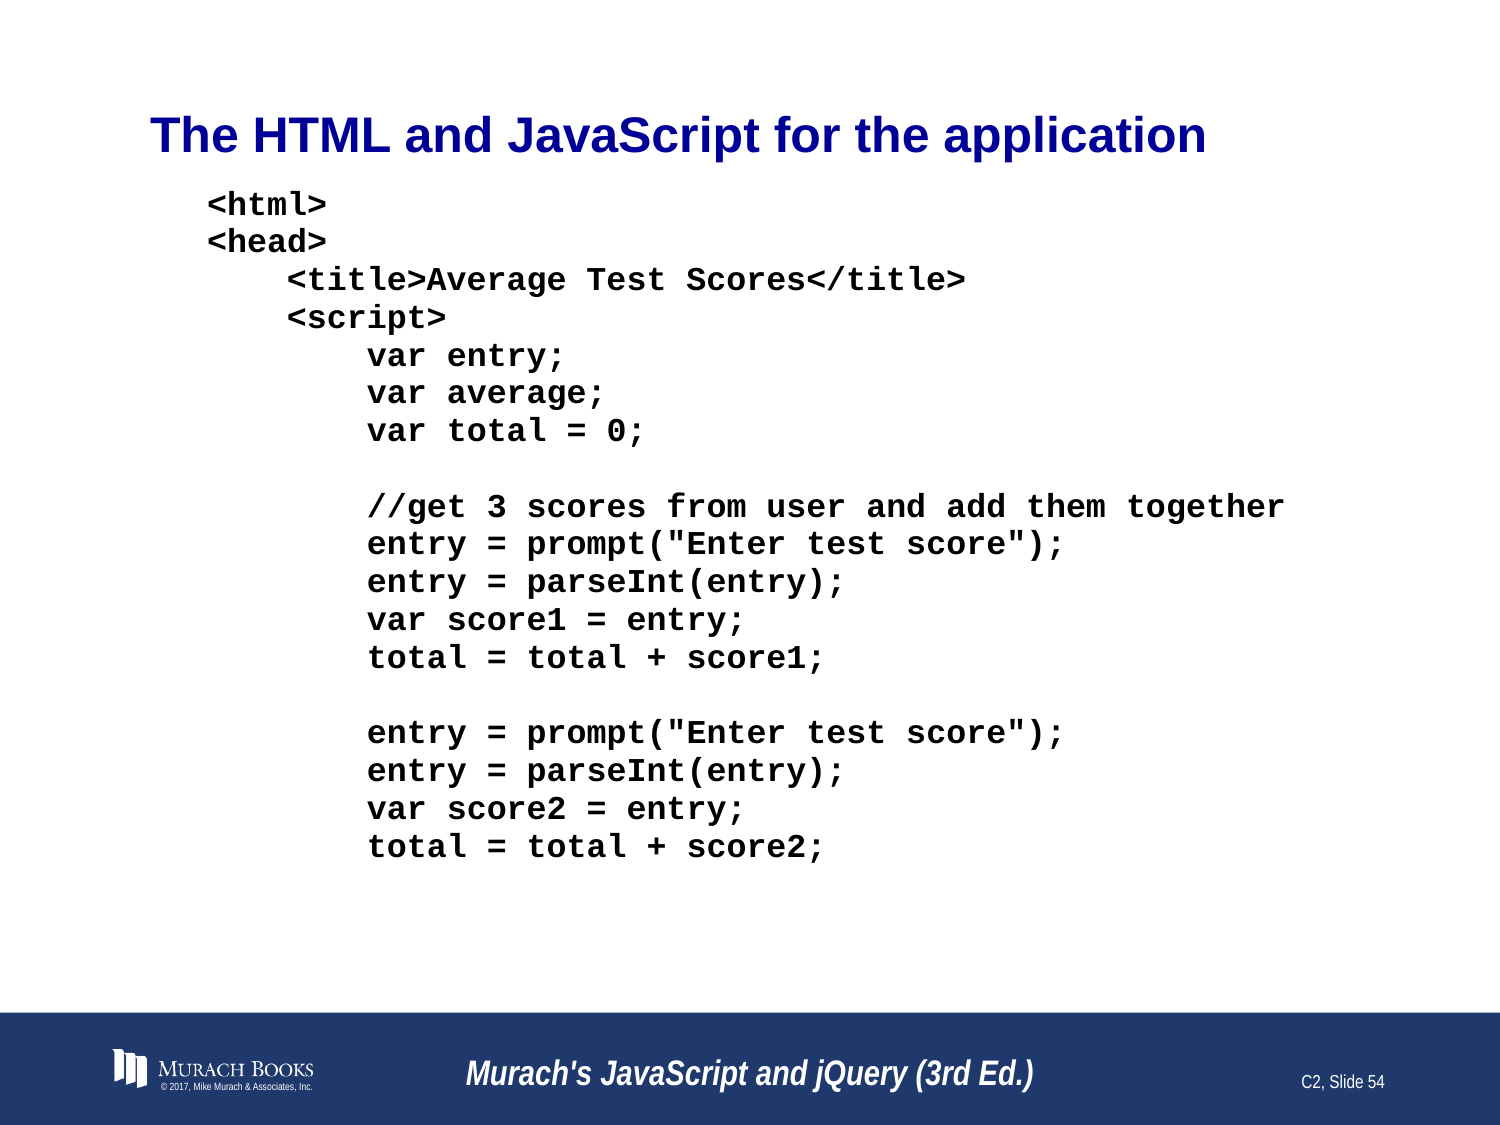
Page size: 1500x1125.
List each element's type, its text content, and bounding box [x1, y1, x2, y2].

footer © 2017, Mike Murach & Associates, Inc. [12, 1025, 463, 1100]
title The HTML and JavaScript for the application [150, 102, 1350, 164]
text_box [149, 187, 1350, 905]
slide_number C2, Slide 54 [1087, 1025, 1400, 1100]
slide_number Murach's JavaScript and jQuery (3rd Ed.) [463, 1025, 1050, 1100]
